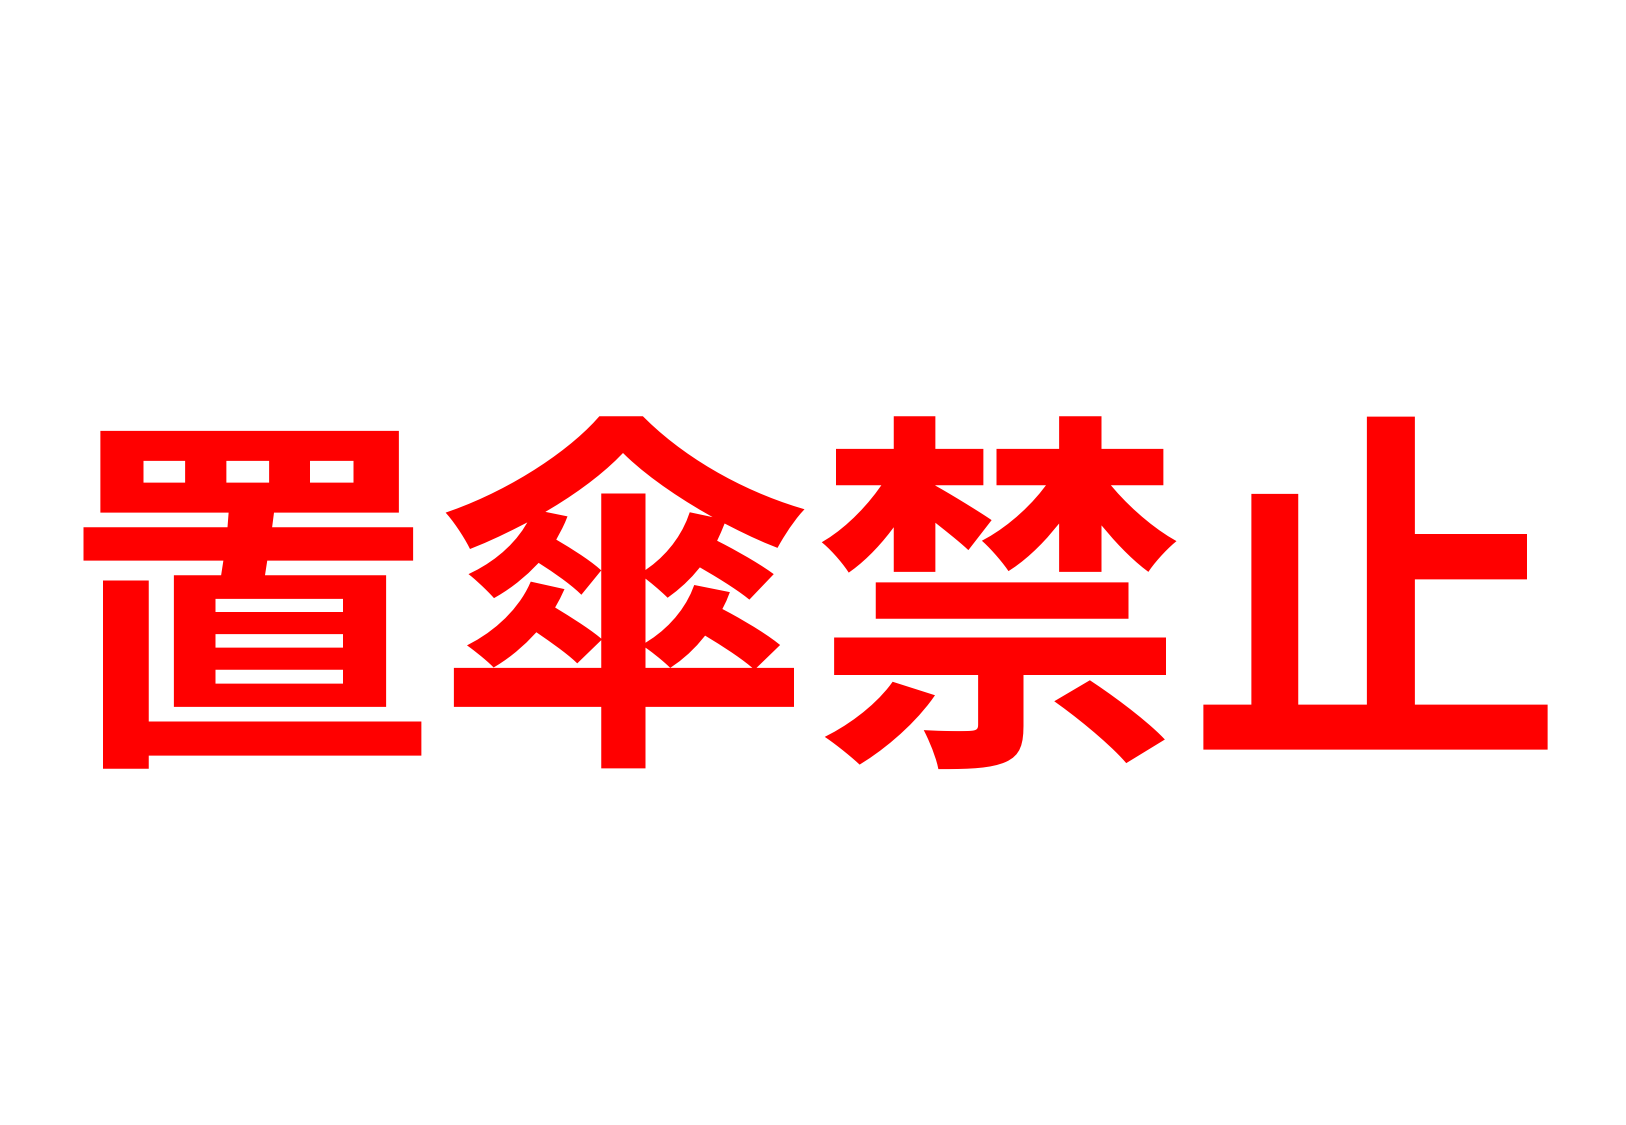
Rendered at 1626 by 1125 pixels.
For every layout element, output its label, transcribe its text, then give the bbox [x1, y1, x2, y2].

text_box 置傘禁止 [0, 353, 1625, 818]
